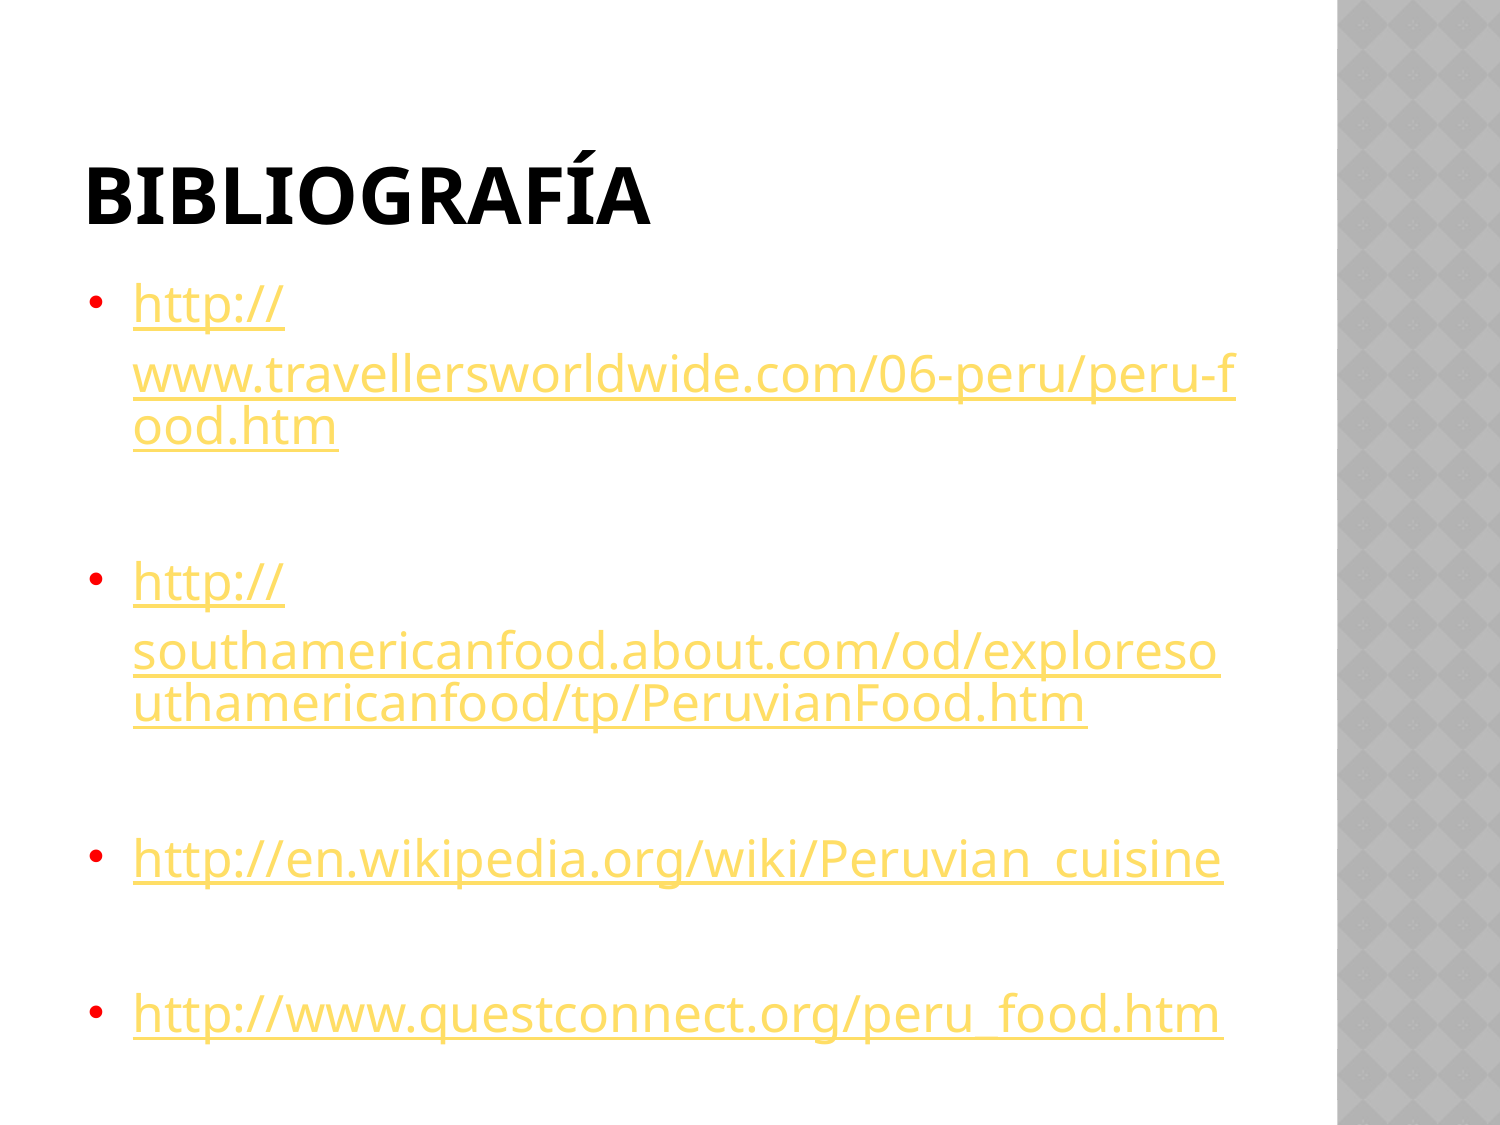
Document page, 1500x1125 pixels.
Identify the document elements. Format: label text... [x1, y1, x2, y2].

list http://www.travellersworldwide.com/06-peru/peru-food.htm http://southamericanfood.about.com/od/exploresouthamericanfood/tp/PeruvianFood.htm http://en.wikipedia.org/wiki/Peruvian_cuisine http://www.questconnect.org/peru_food.htm [75, 264, 1263, 1059]
title Bibliografía [75, 52, 1263, 240]
